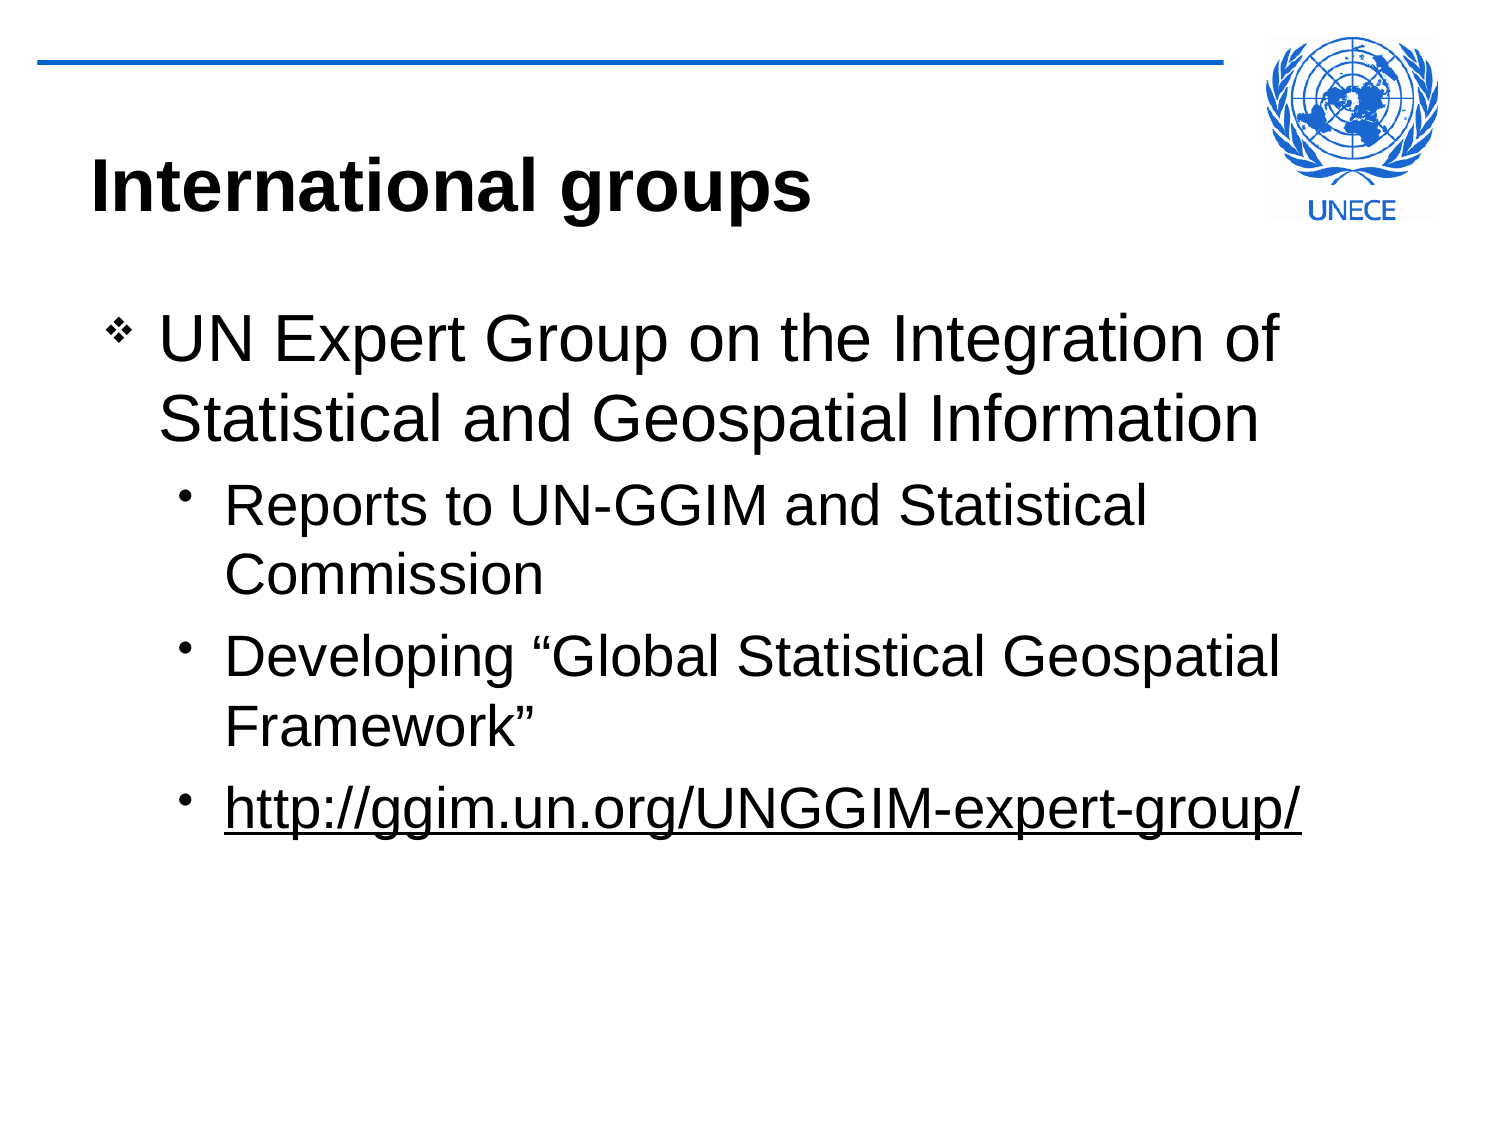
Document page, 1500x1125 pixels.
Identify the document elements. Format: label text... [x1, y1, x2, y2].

picture [1266, 37, 1438, 221]
list UN Expert Group on the Integration of Statistical and Geospatial Information Reports to UN-GGIM and Statistical Commission Developing “Global Statistical Geospatial Framework” http://ggim.un.org/UNGGIM-expert-group/ [87, 287, 1388, 1000]
title International groups [75, 99, 1238, 263]
